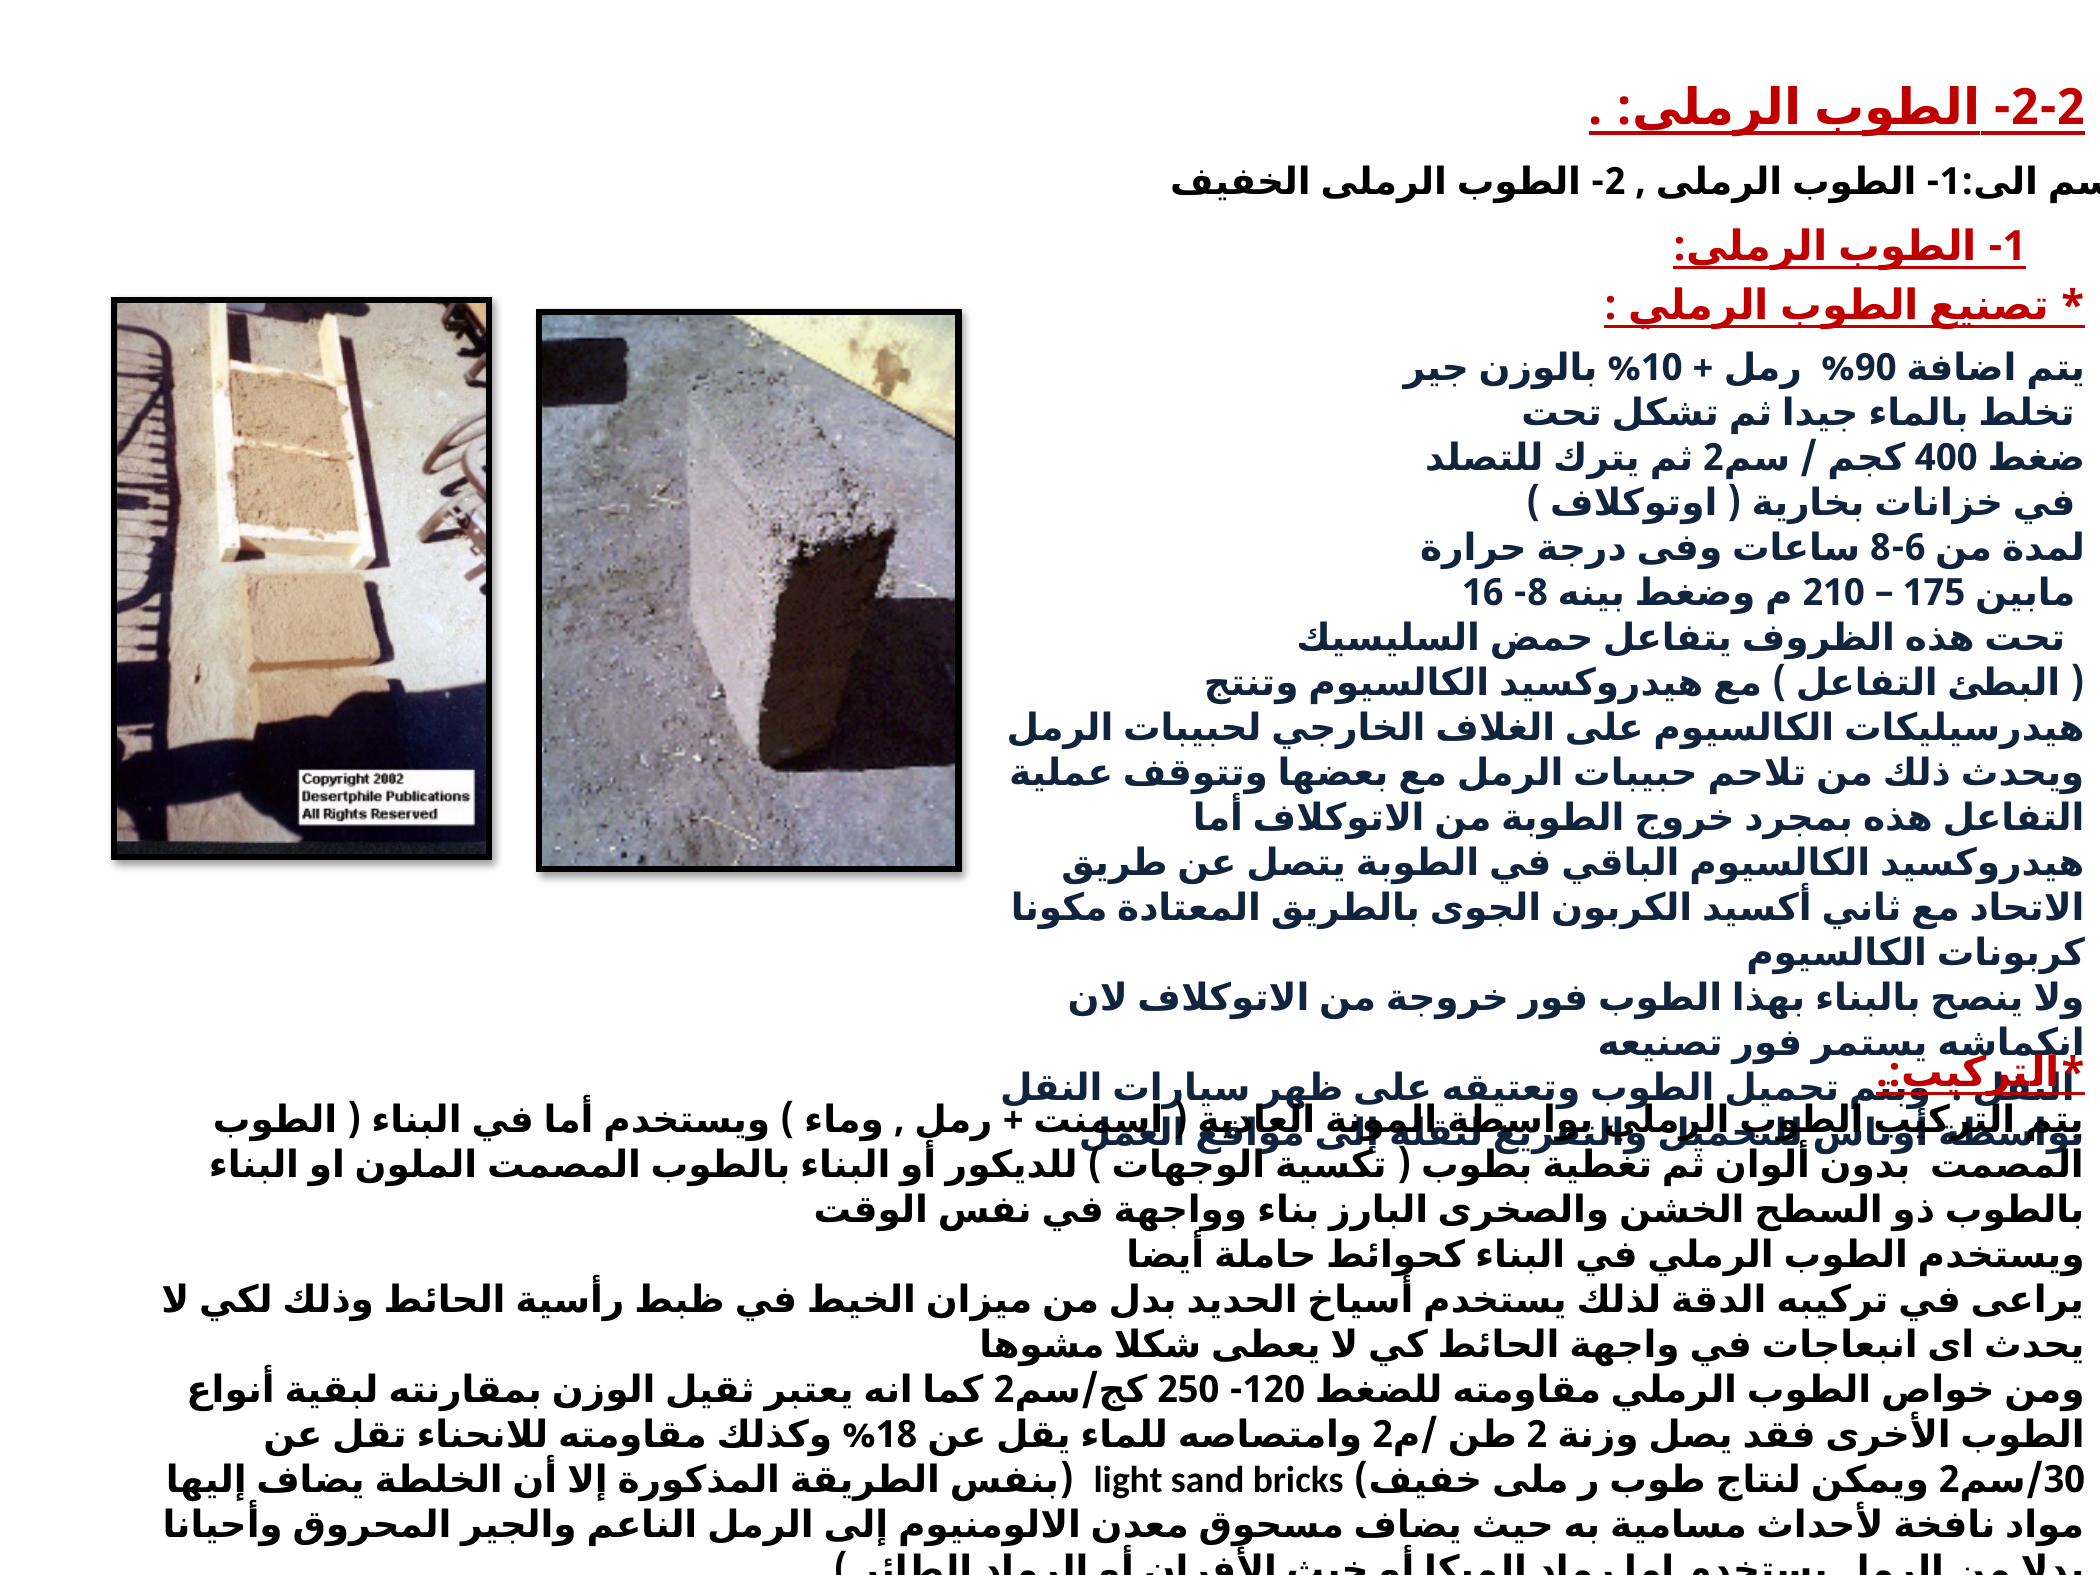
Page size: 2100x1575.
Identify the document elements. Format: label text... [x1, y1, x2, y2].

text_box يتم اضافة 90% رمل + 10% بالوزن جير تخلط بالماء جيدا ثم تشكل تحت ضغط 400 كجم / سم2 ثم يترك للتصلد في خزانات بخارية ( اوتوكلاف ) لمدة من 6-8 ساعات وفى درجة حرارة مابين 175 – 210 م وضغط بينه 8- 16 تحت هذه الظروف يتفاعل حمض السليسيك ( البطئ التفاعل ) مع هيدروكسيد الكالسيوم وتنتج هيدرسيليكات الكالسيوم على الغلاف الخارجي لحبيبات الرمل ويحدث ذلك من تلاحم حبيبات الرمل مع بعضها وتتوقف عملية التفاعل هذه بمجرد خروج الطوبة من الاتوكلاف أما هيدروكسيد الكالسيوم الباقي في الطوبة يتصل عن طريق الاتحاد مع ثاني أكسيد الكربون الجوى بالطريق المعتادة مكونا كربونات الكالسيوم ولا ينصح بالبناء بهذا الطوب فور خروجة من الاتوكلاف لان انكماشه يستمر فور تصنيعه النقل : وبتم تحميل الطوب وتعتيقه على ظهر سيارات النقل بواسطة أوناش للتحميل والتفريغ لنقلة إلى مواقع العمل [979, 245, 2100, 1037]
text_box 2-2- الطوب الرملى: . [1573, 66, 2100, 142]
picture [116, 302, 486, 854]
text_box *التركيب:. يتم التركيب الطوب الرملي بواسطة المونة العادية ( اسمنت + رمل , وماء ) ويستخدم أما في البناء ( الطوب المصمت بدون ألوان ثم تغطية بطوب ( تكسية الوجهات ) للديكور أو البناء بالطوب المصمت الملون او البناء بالطوب ذو السطح الخشن والصخرى البارز بناء وواجهة في نفس الوقت ويستخدم الطوب الرملي في البناء كحوائط حاملة أيضا يراعى في تركيبه الدقة لذلك يستخدم أسياخ الحديد بدل من ميزان الخيط في ظبط رأسية الحائط وذلك لكي لا يحدث اى انبعاجات في واجهة الحائط كي لا يعطى شكلا مشوها ومن خواص الطوب الرملي مقاومته للضغط 120- 250 كج/سم2 كما انه يعتبر ثقيل الوزن بمقارنته لبقية أنواع الطوب الأخرى فقد يصل وزنة 2 طن /م2 وامتصاصه للماء يقل عن 18% وكذلك مقاومته للانحناء تقل عن 30/سم2 ويمكن لنتاج طوب ر ملى خفيف) light sand bricks (بنفس الطريقة المذكورة إلا أن الخلطة يضاف إليها مواد نافخة لأحداث مسامية به حيث يضاف مسحوق معدن الالومنيوم إلى الرمل الناعم والجير المحروق وأحيانا بدلا من الرمل يستخدم إما رماد الميكا أو خبث الأفران أو الرماد الطائر ) [104, 1037, 2100, 1575]
text_box * تصنيع الطوب الرملي : [1049, 220, 2100, 336]
text_box وينقسم الى:1- الطوب الرملى , 2- الطوب الرملى الخفيف [1145, 149, 2100, 210]
text_box 1- الطوب الرملى: [990, 161, 2041, 277]
picture [541, 314, 956, 867]
